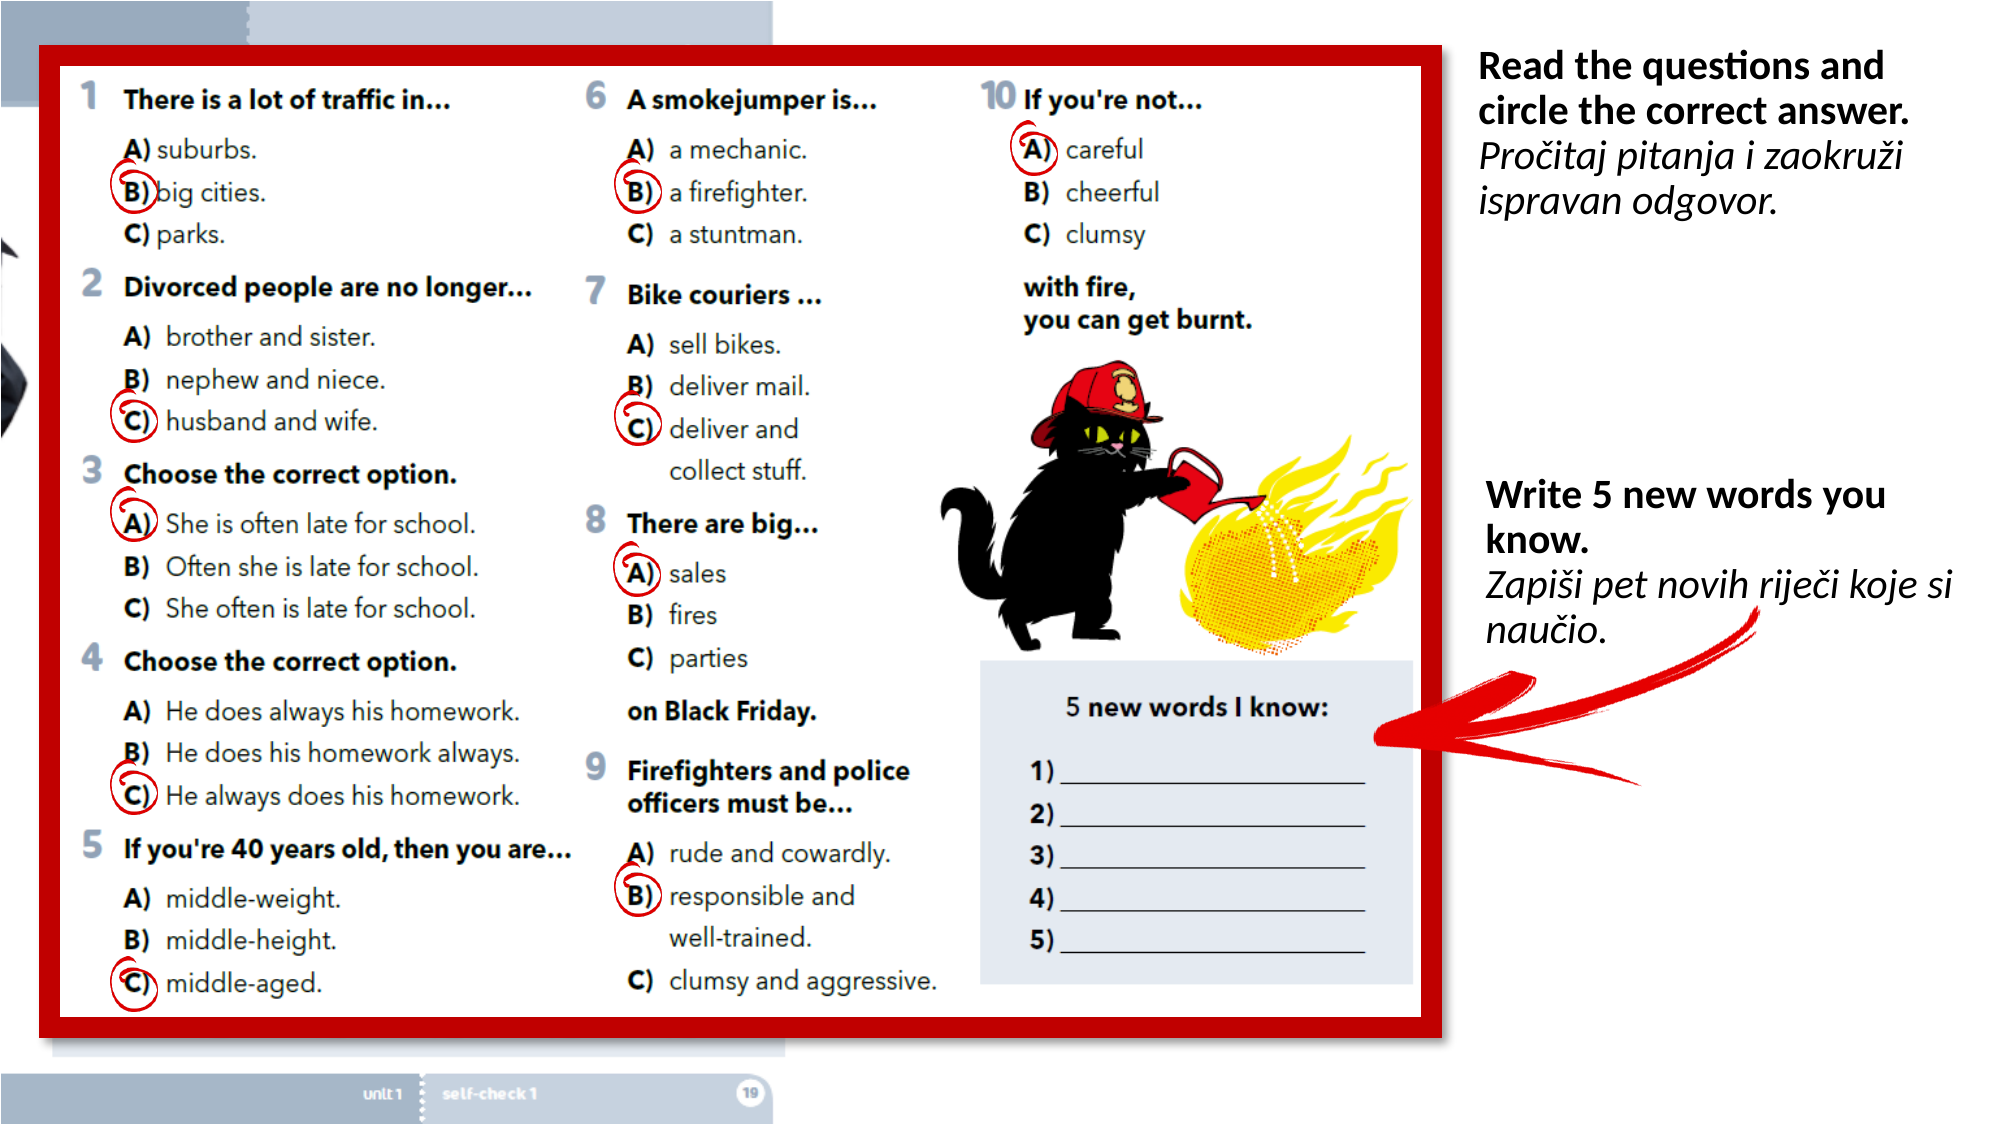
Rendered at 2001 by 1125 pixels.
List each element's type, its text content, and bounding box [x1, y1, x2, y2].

text_box Read the questions and circle the correct answer. Pročitaj pitanja i zaokruži ispravan odgovor. [1463, 36, 1967, 257]
picture [1, 1, 1800, 1124]
text_box Write 5 new words you know. Zapiši pet novih riječi koje si naučio. [1470, 464, 1974, 1125]
